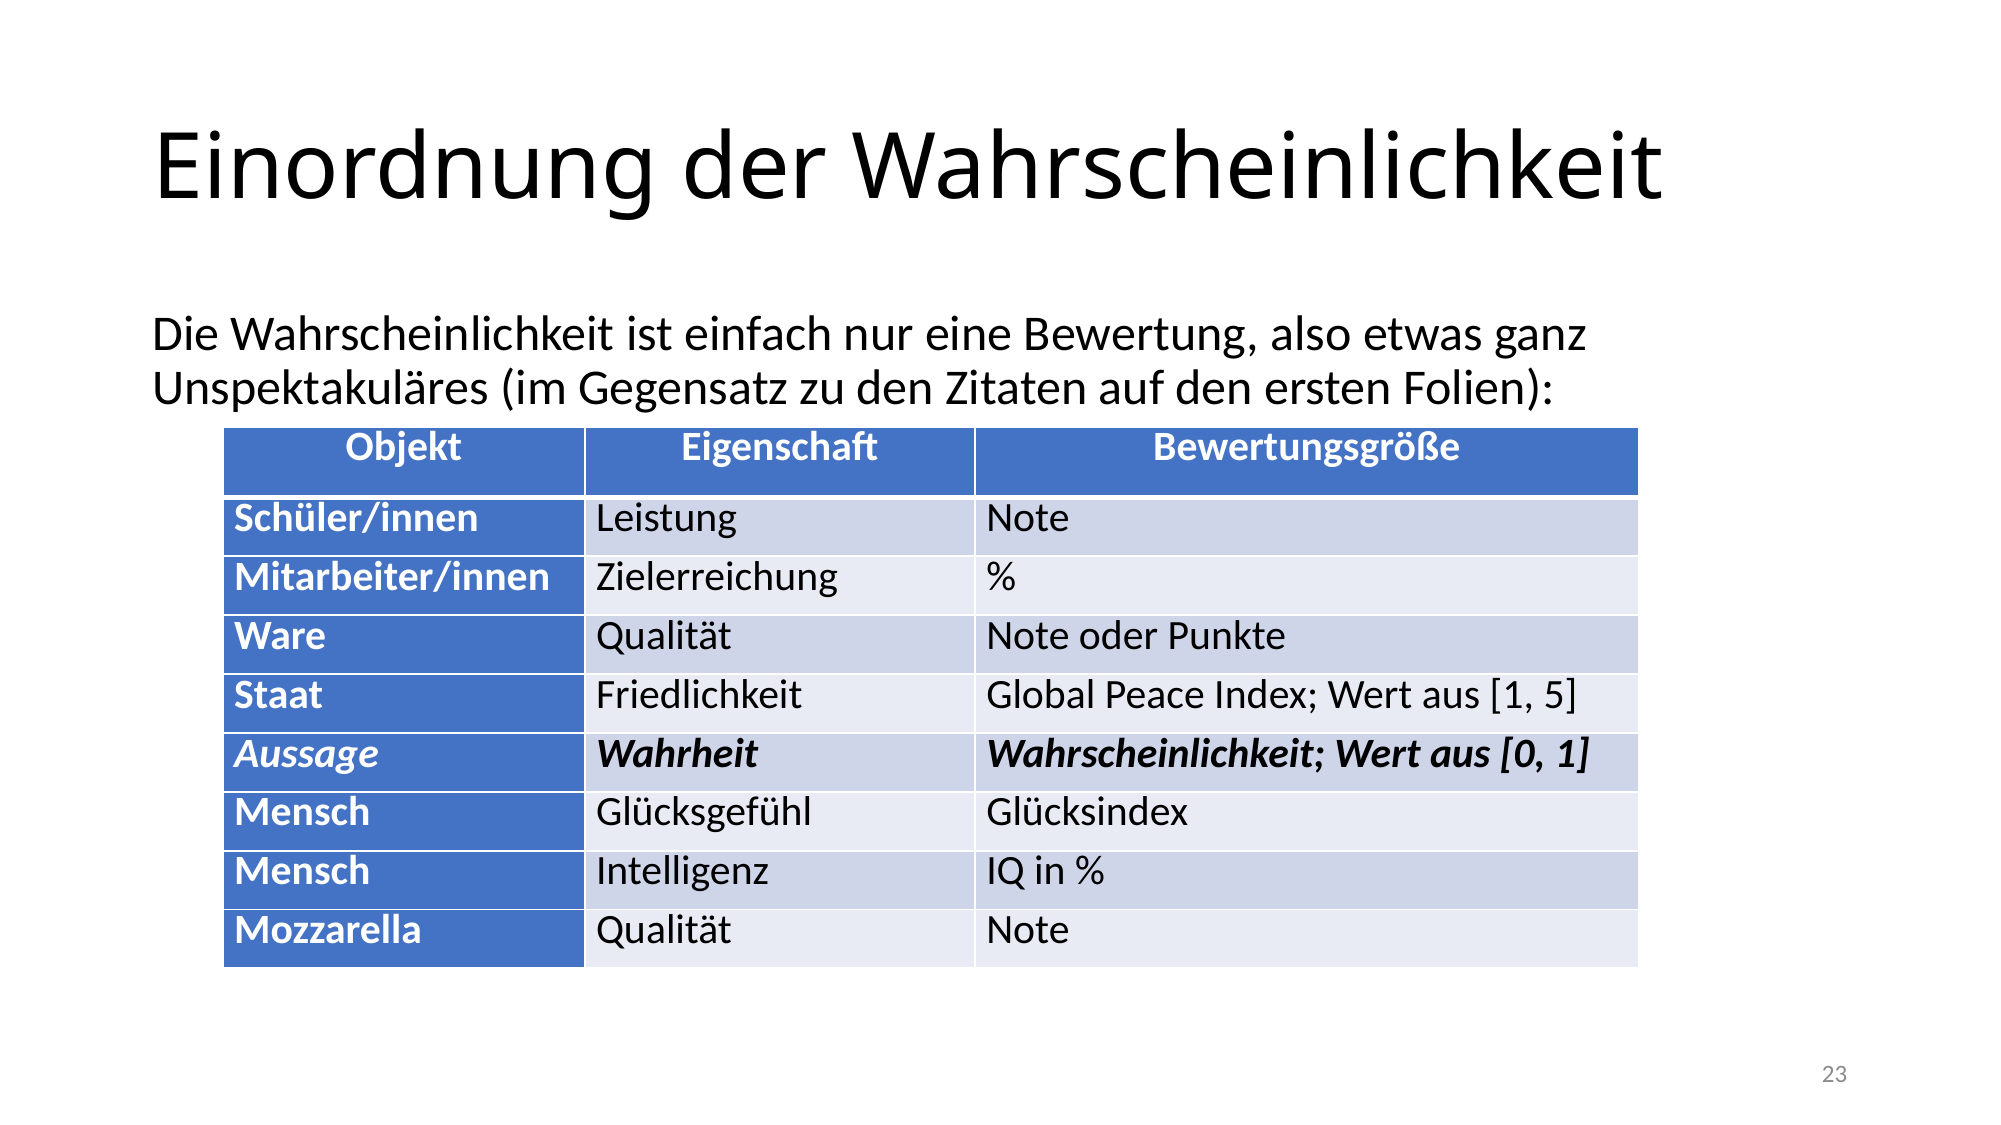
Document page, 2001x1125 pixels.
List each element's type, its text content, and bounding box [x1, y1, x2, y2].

table_cell Friedlichkeit [586, 675, 974, 732]
table_cell % [976, 557, 1638, 614]
table_cell Note [976, 500, 1638, 555]
table_cell Glücksindex [976, 793, 1638, 850]
table_cell Note oder Punkte [976, 616, 1638, 673]
slide_number 23 [1412, 1042, 1863, 1103]
table_cell Zielerreichung [586, 557, 974, 614]
table_cell Aussage [224, 734, 584, 791]
table_cell Ware [224, 616, 584, 673]
table_cell Glücksgefühl [586, 793, 974, 850]
table_header Objekt [224, 428, 584, 495]
table_cell Mitarbeiter/innen [224, 557, 584, 614]
table_cell Mensch [224, 793, 584, 850]
table_cell IQ in % [976, 852, 1638, 909]
table_cell Mensch [224, 852, 584, 909]
table_cell Global Peace Index; Wert aus [1, 5] [976, 675, 1638, 732]
table_cell Qualität [586, 910, 974, 967]
table_cell Wahrheit [586, 734, 974, 791]
table_cell Schüler/innen [224, 500, 584, 555]
table_cell Wahrscheinlichkeit; Wert aus [0, 1] [976, 734, 1638, 791]
title Einordnung der Wahrscheinlichkeit [137, 59, 1863, 278]
table_cell Staat [224, 675, 584, 732]
table_header Bewertungsgröße [976, 428, 1638, 495]
table_cell Note [976, 910, 1638, 967]
table_cell Leistung [586, 500, 974, 555]
list Die Wahrscheinlichkeit ist einfach nur eine Bewertung, also etwas ganz Unspektakuläres (im Gegensatz zu den Zitaten auf den ersten Folien): [137, 299, 1863, 1014]
table_cell Mozzarella [224, 910, 584, 967]
table_header Eigenschaft [586, 428, 974, 495]
table_cell Qualität [586, 616, 974, 673]
table_cell Intelligenz [586, 852, 974, 909]
